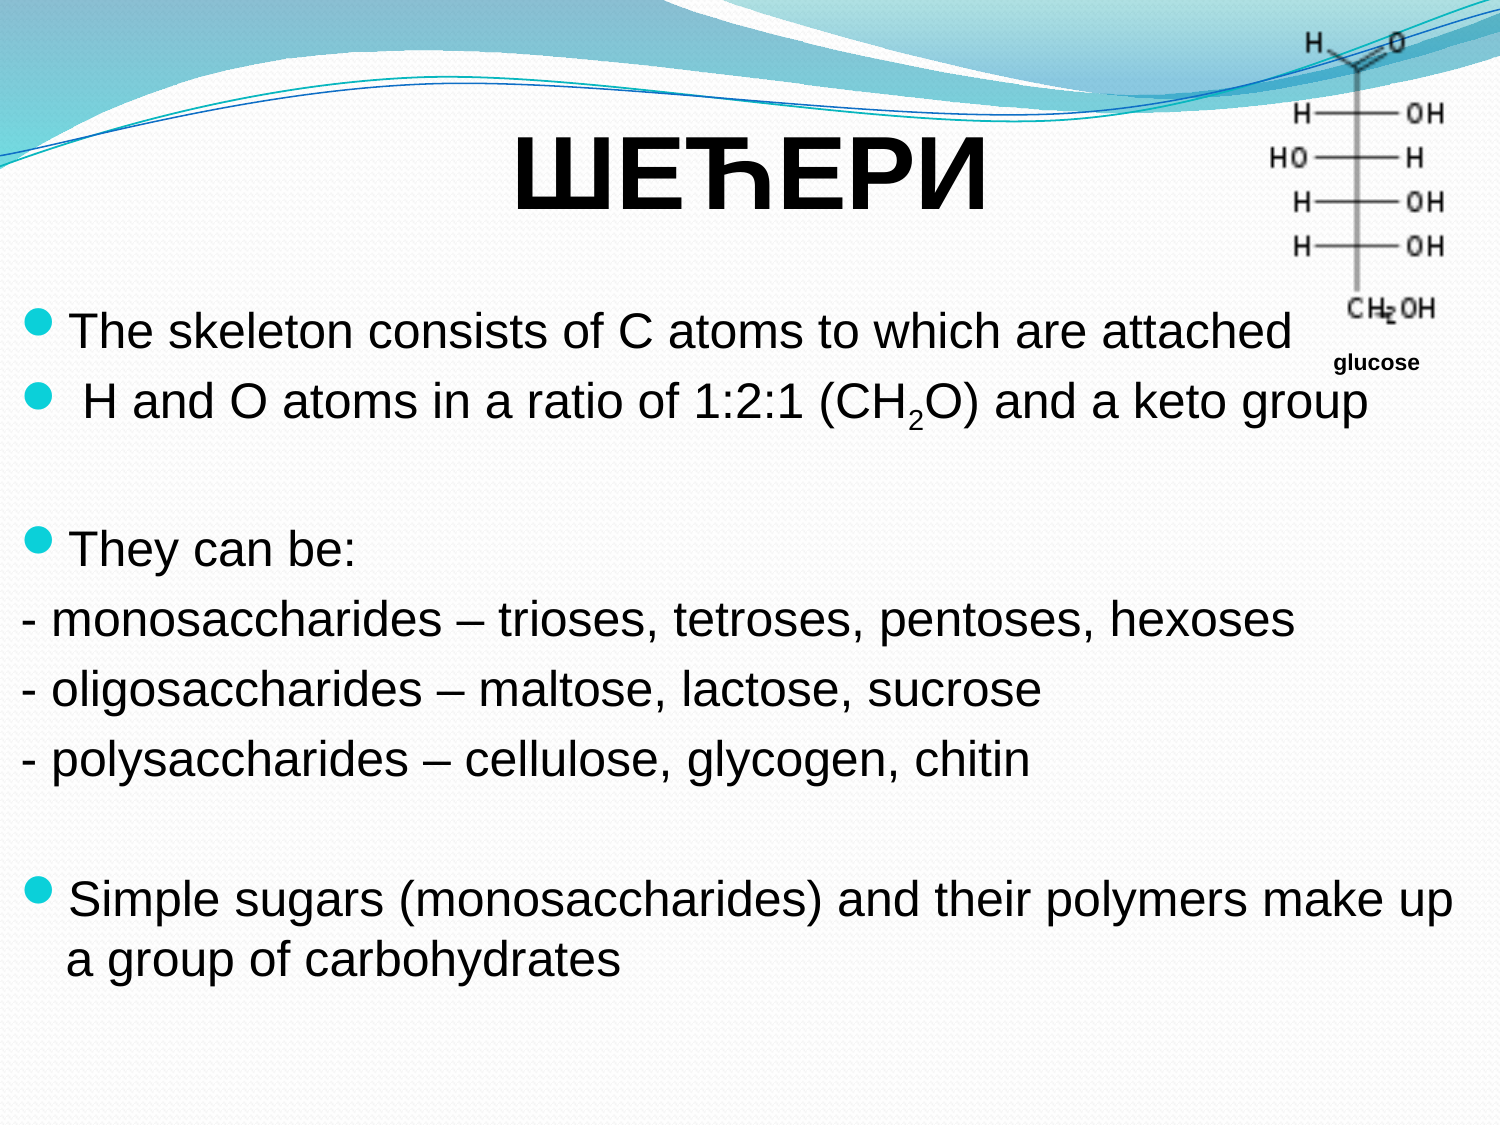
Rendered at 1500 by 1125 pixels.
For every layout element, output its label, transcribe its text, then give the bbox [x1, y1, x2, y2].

picture [1269, 30, 1447, 329]
text_box glucose [1259, 339, 1495, 376]
list The skeleton consists of C atoms to which are attached H and O atoms in a ratio of 1:2:1 (CH2O) and a keto group They can be: - monosaccharides – trioses, tetroses, pentoses, hexoses - oligosaccharides – maltose, lactose, sucrose - polysaccharides – cellulose, glycogen, chitin Simple sugars (monosaccharides) and their polymers make up a group of carbohydrates [5, 290, 1500, 1082]
title ШЕЋЕРИ [76, 42, 1262, 231]
